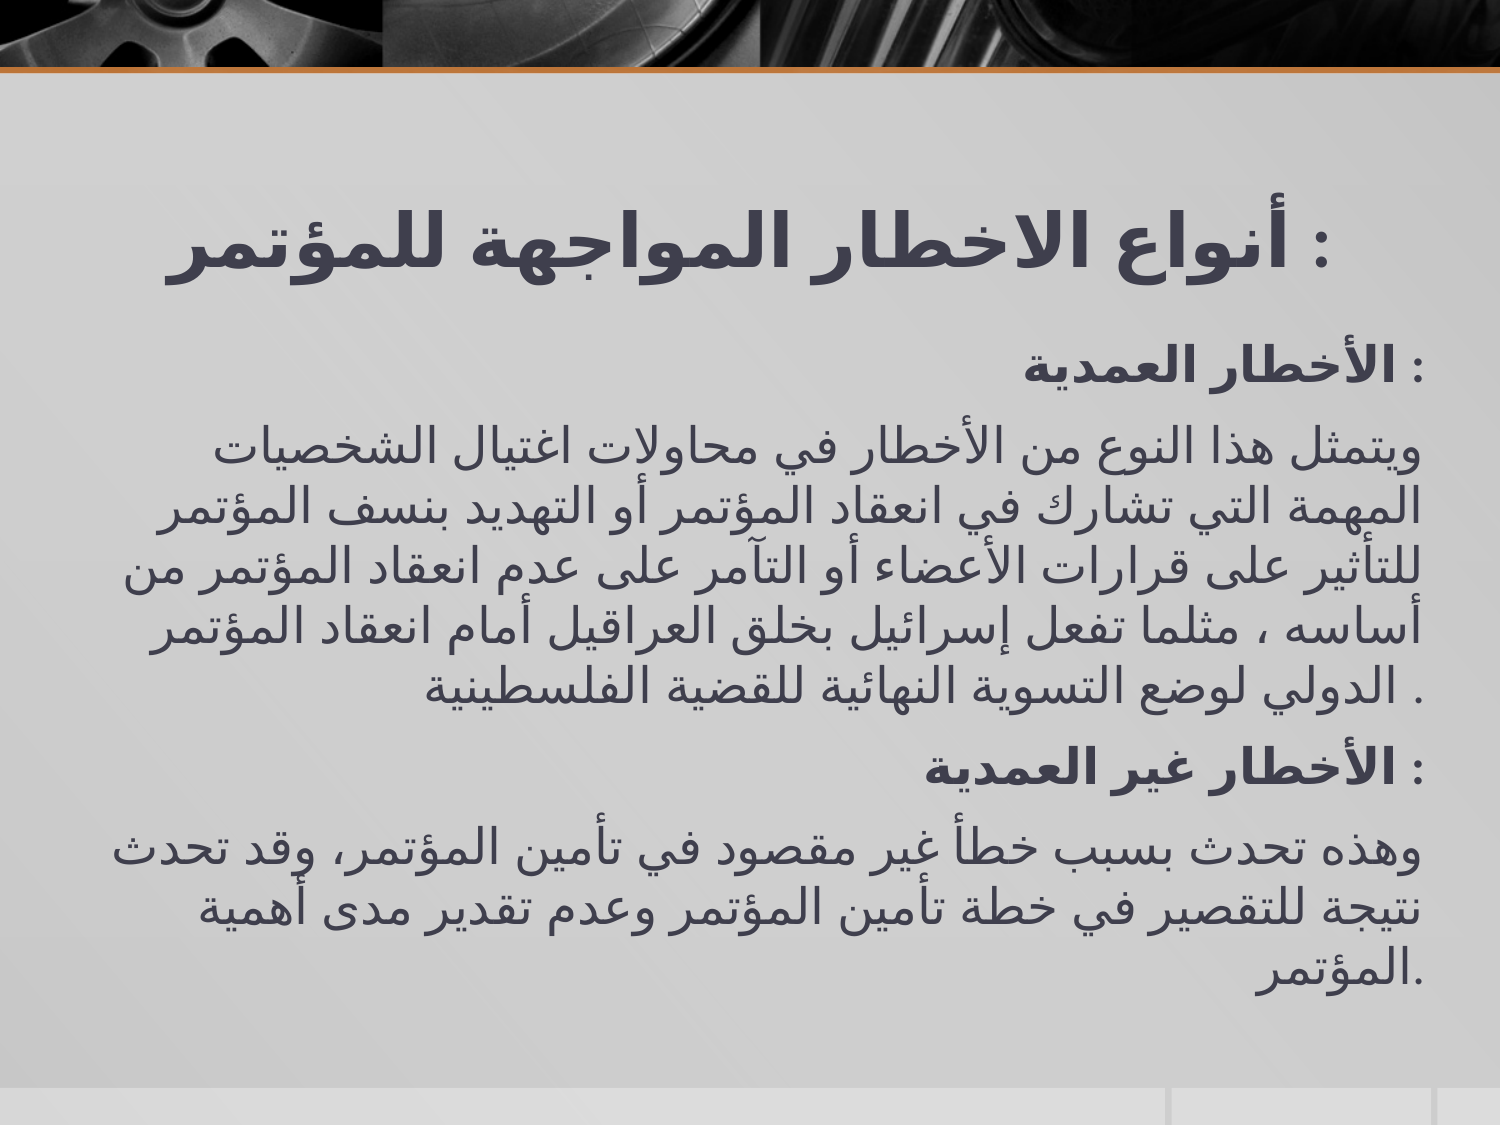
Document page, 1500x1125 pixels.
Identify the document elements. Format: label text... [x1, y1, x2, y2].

picture [0, 0, 1500, 67]
title أنواع الاخطار المواجهة للمؤتمر : [75, 162, 1425, 313]
list الأخطار العمدية : ويتمثل هذا النوع من الأخطار في محاولات اغتيال الشخصيات المهمة التي تشارك في انعقاد المؤتمر أو التهديد بنسف المؤتمر للتأثير على قرارات الأعضاء أو التآمر على عدم انعقاد المؤتمر من أساسه ، مثلما تفعل إسرائيل بخلق العراقيل أمام انعقاد المؤتمر الدولي لوضع التسوية النهائية للقضية الفلسطينية . الأخطار غير العمدية : وهذه تحدث بسبب خطأ غير مقصود في تأمين المؤتمر، وقد تحدث نتيجة للتقصير في خطة تأمين المؤتمر وعدم تقدير مدى أهمية المؤتمر. [75, 324, 1425, 1005]
